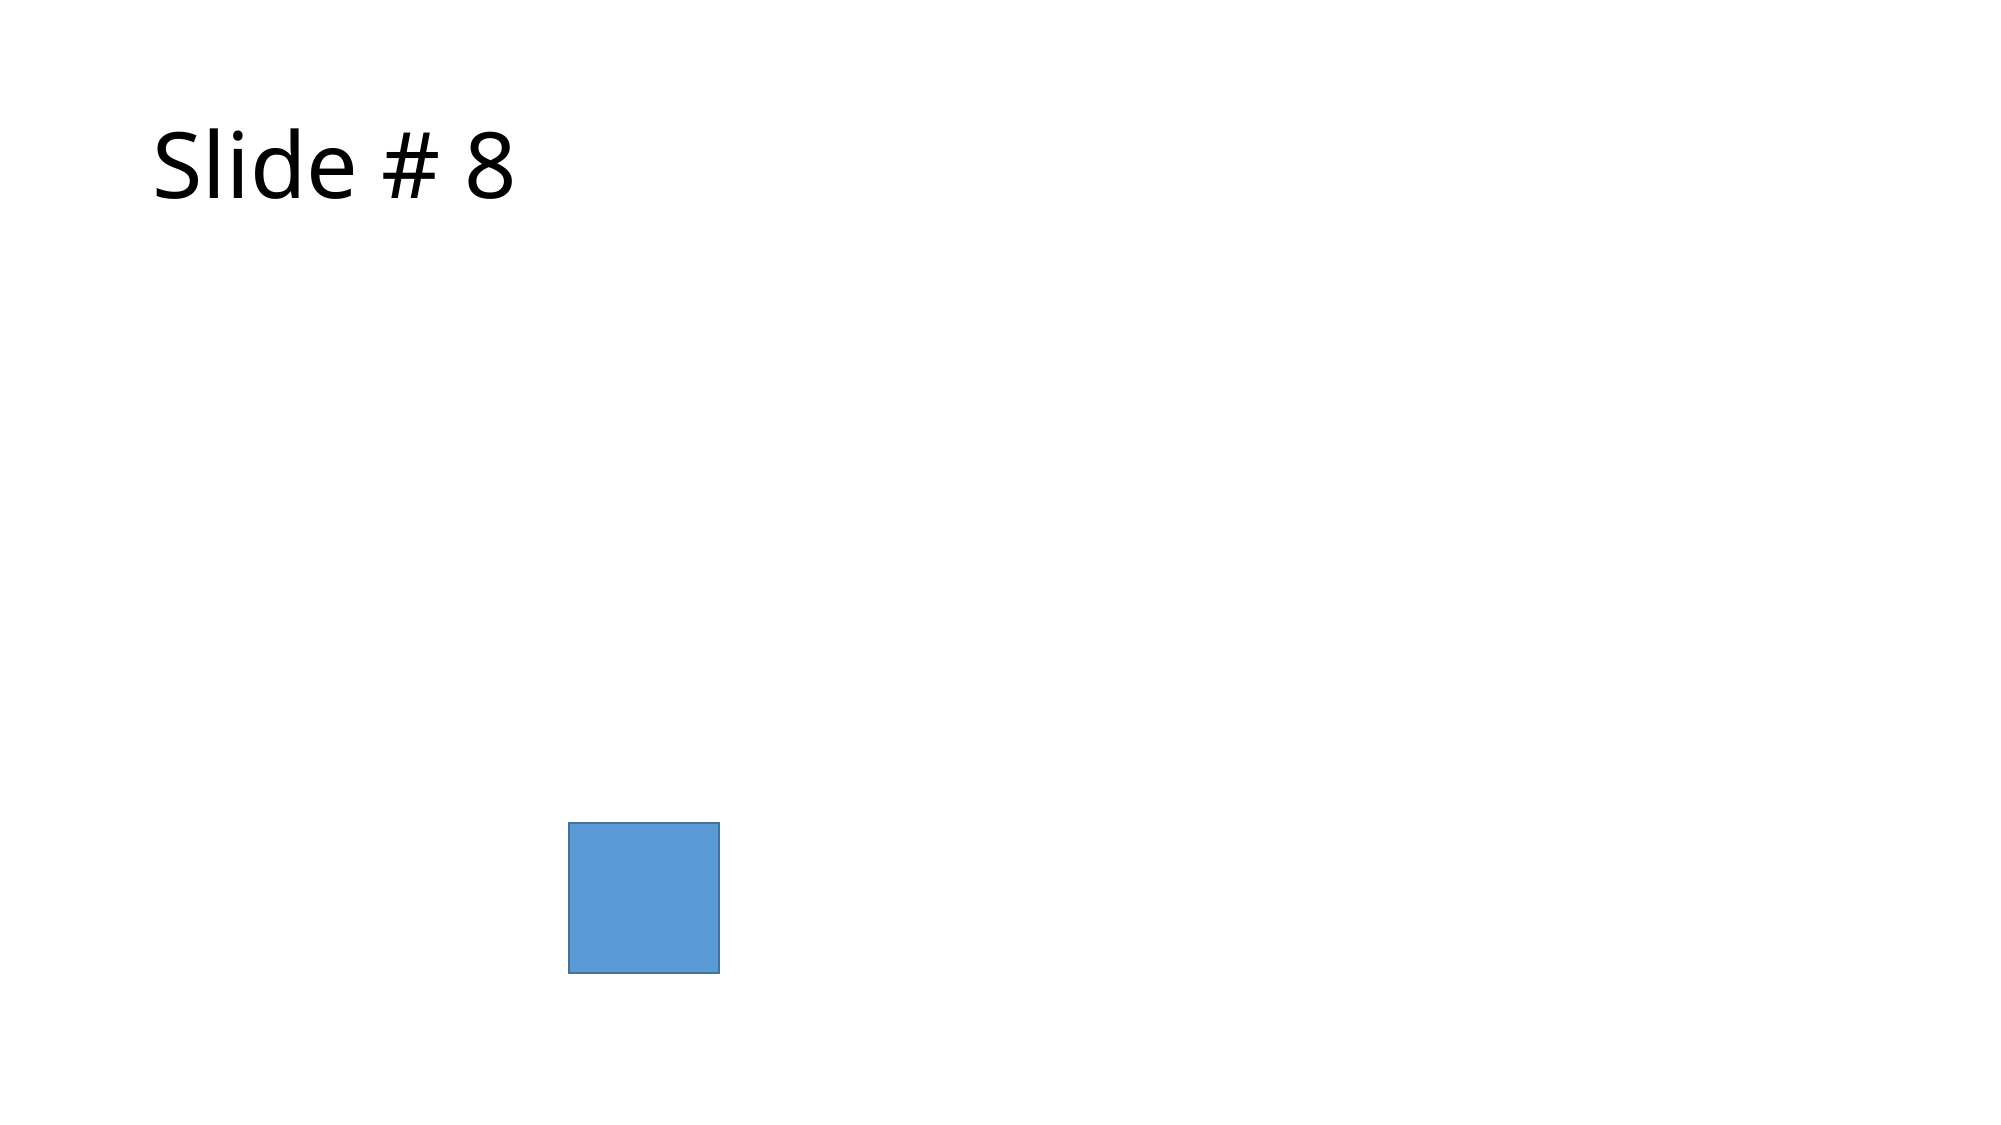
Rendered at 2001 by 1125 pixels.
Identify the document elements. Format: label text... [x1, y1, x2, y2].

title Slide # 8 [137, 59, 1863, 278]
text_box [568, 822, 720, 974]
